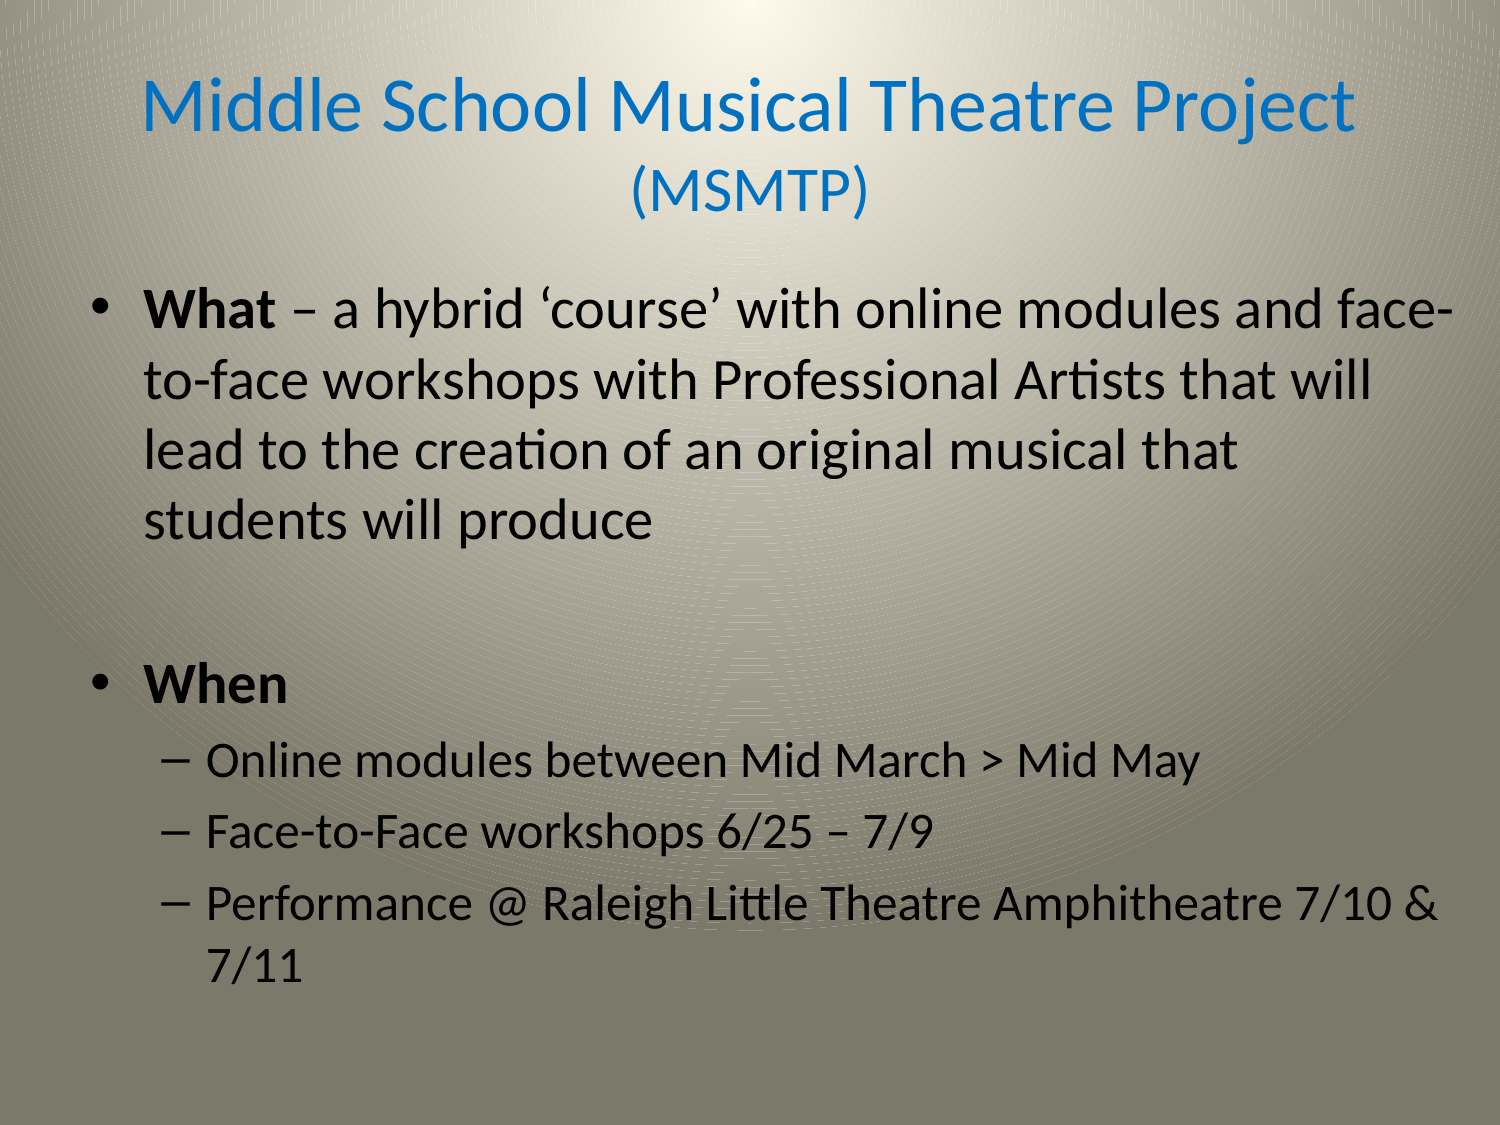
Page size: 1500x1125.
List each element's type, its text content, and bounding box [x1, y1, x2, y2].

title Middle School Musical Theatre Project (MSMTP) [75, 45, 1425, 233]
list What – a hybrid ‘course’ with online modules and face-to-face workshops with Professional Artists that will lead to the creation of an original musical that students will produce When Online modules between Mid March > Mid May Face-to-Face workshops 6/25 – 7/9 Performance @ Raleigh Little Theatre Amphitheatre 7/10 & 7/11 [75, 262, 1475, 1005]
